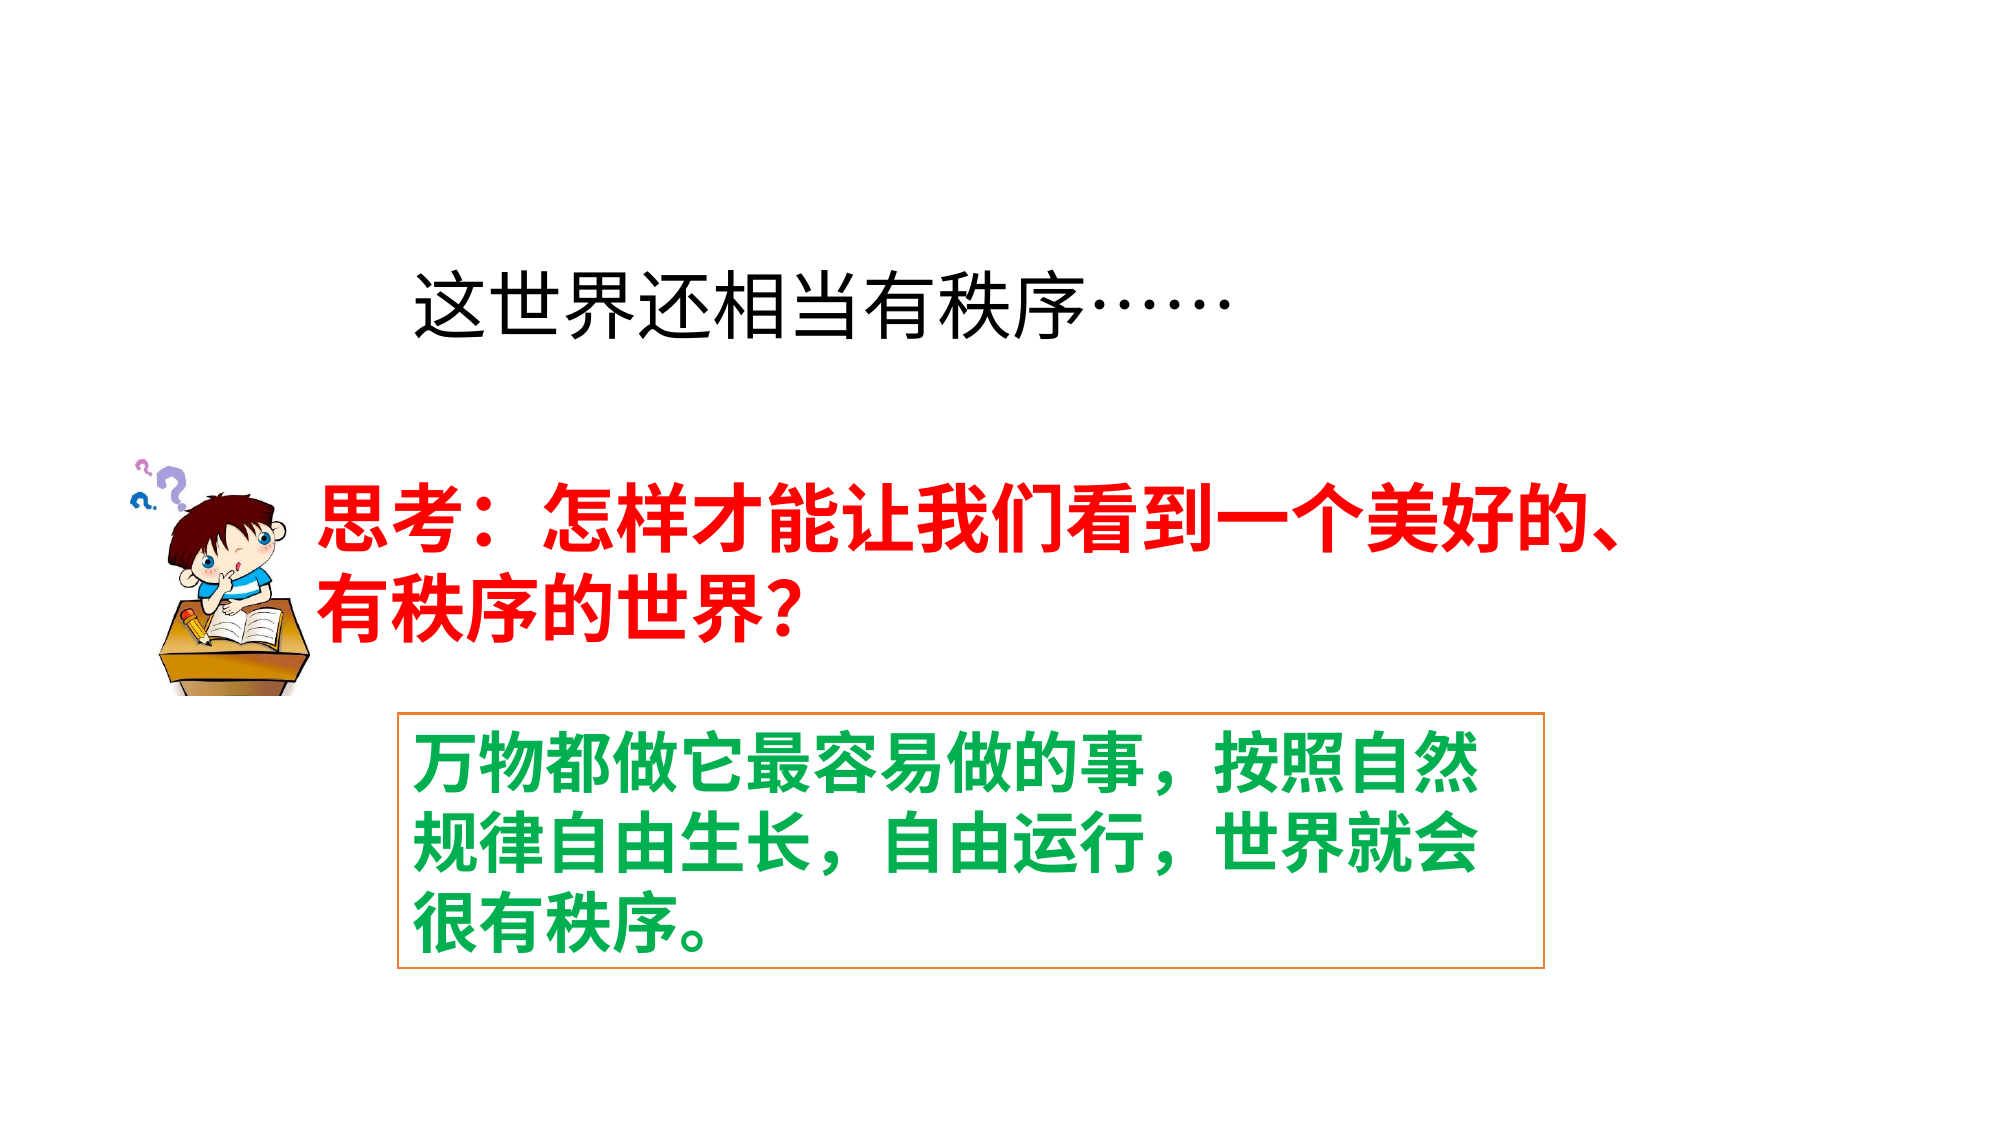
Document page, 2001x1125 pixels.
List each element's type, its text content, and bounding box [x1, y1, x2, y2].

text_box 这世界还相当有秩序…… [397, 232, 1422, 356]
text_box 万物都做它最容易做的事，按照自然规律自由生长，自由运行，世界就会很有秩序。 [397, 712, 1545, 969]
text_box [130, 459, 1703, 696]
